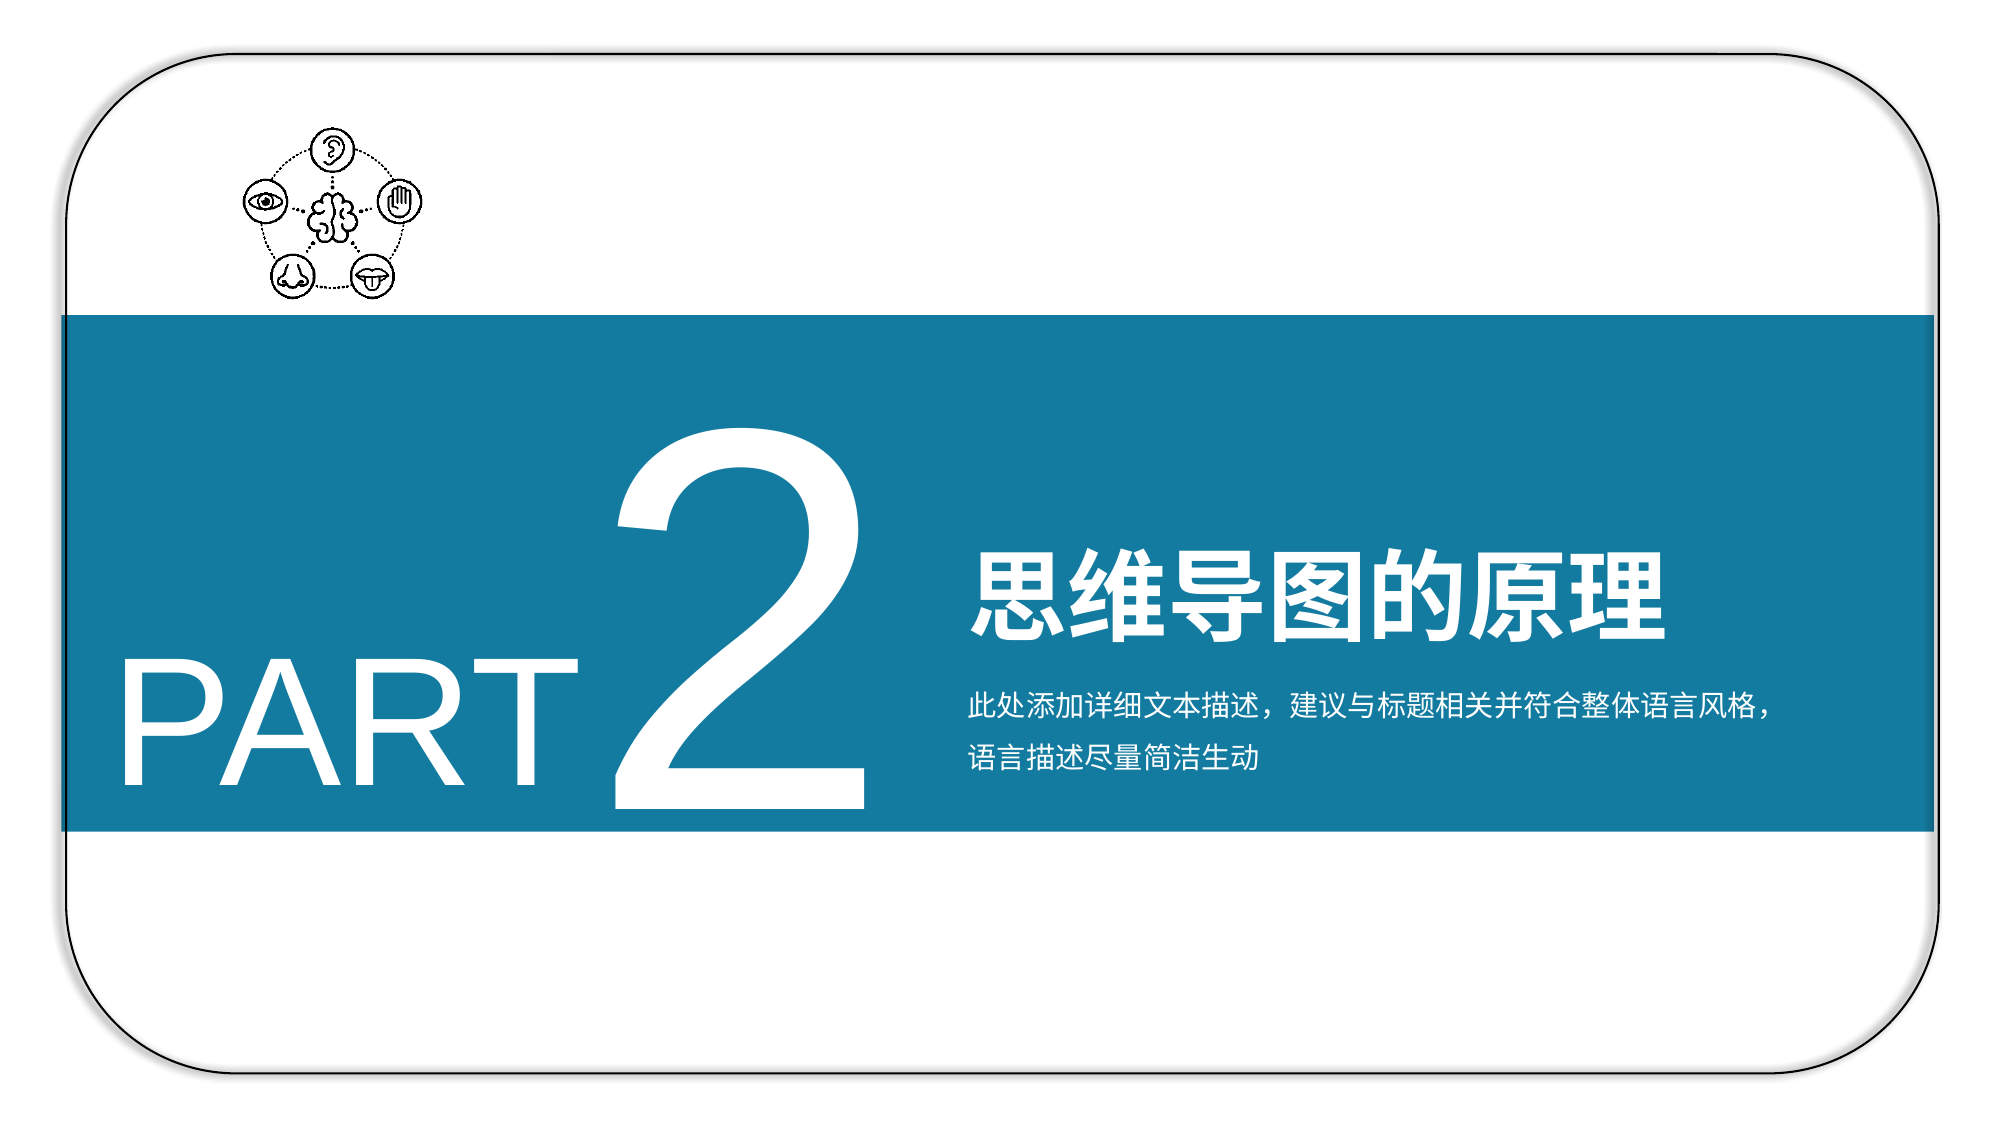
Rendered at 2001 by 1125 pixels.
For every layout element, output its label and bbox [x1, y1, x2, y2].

picture [221, 100, 442, 321]
text_box [65, 52, 1940, 1075]
